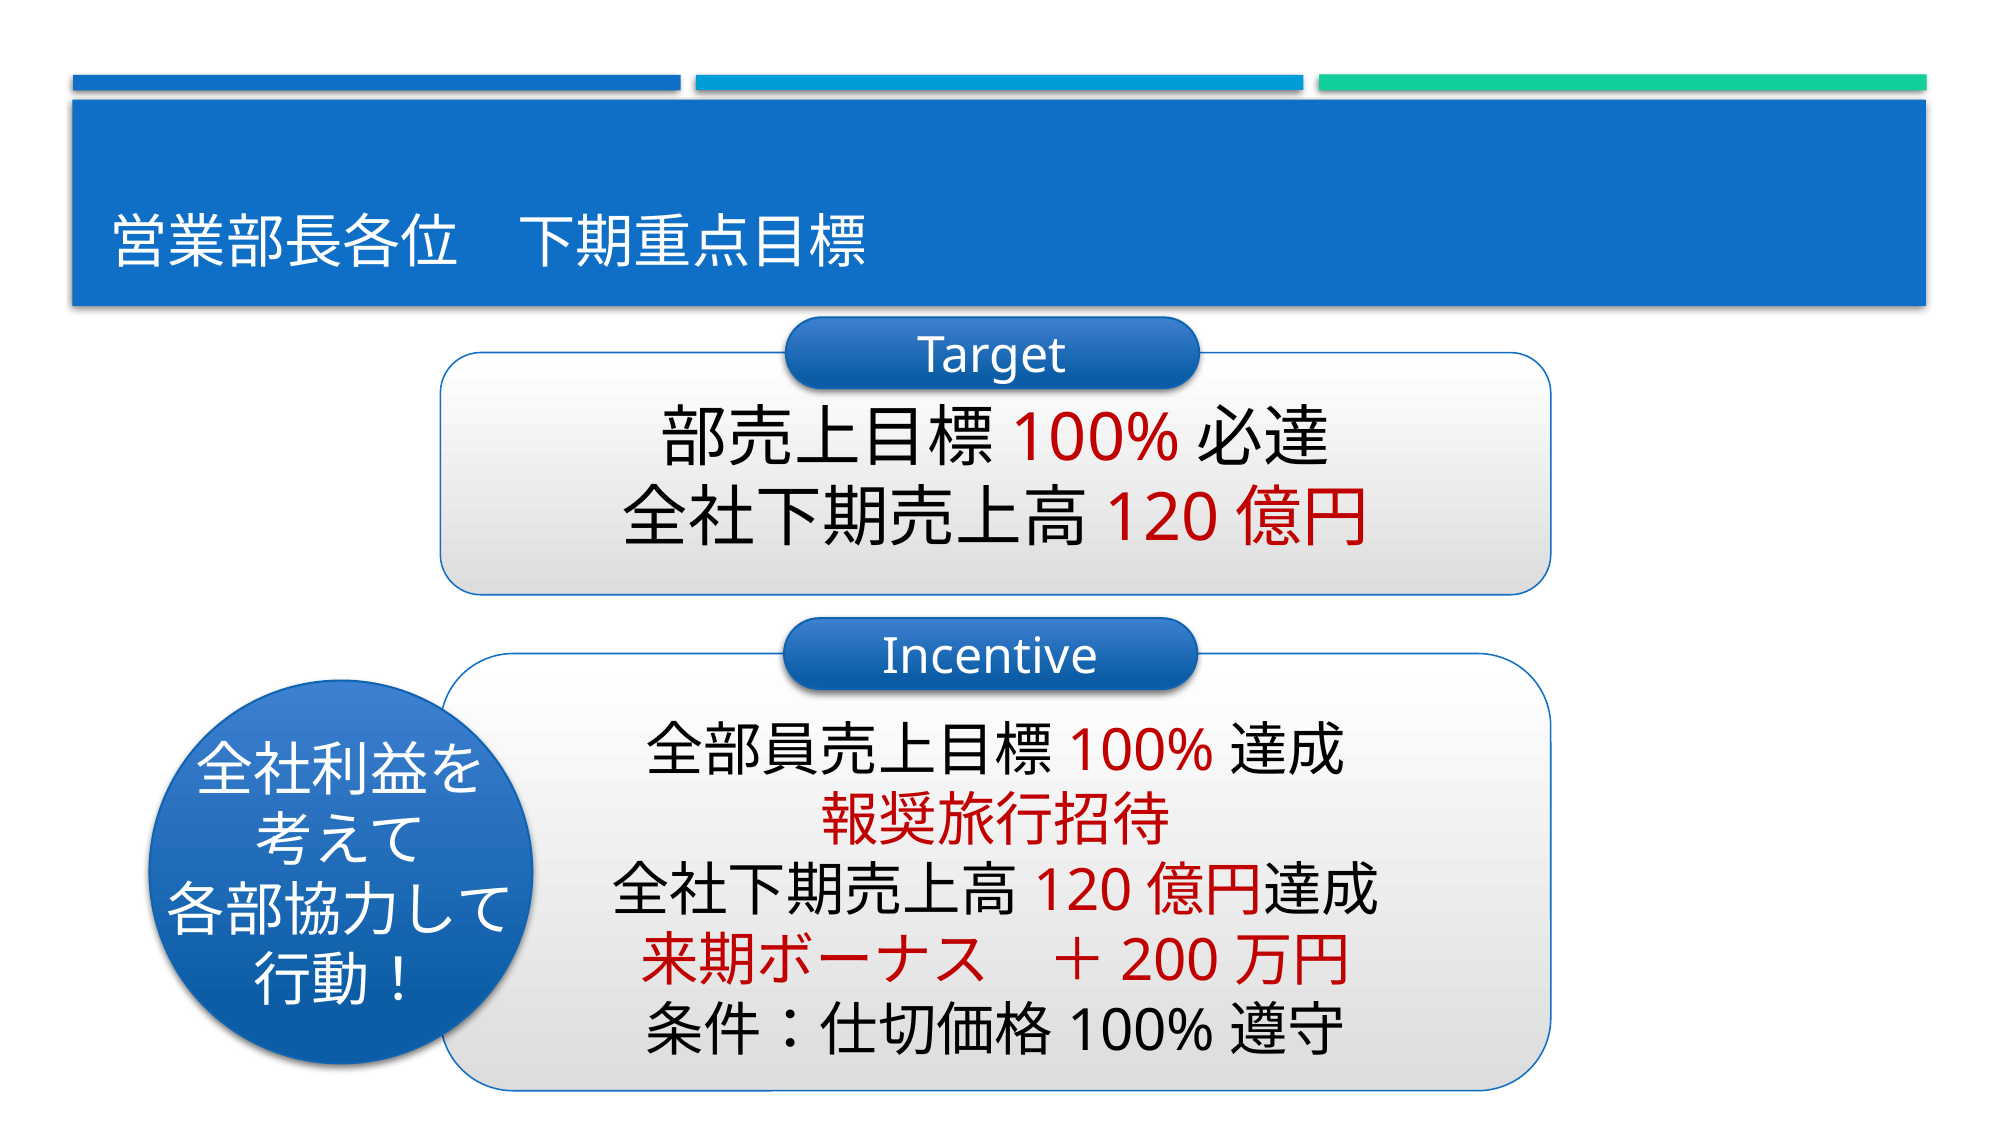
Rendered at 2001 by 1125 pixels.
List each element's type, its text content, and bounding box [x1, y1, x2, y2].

text_box 全部員売上目標100%達成 報奨旅行招待 全社下期売上高120億円達成 来期ボーナス ＋200万円 条件：仕切価格100%遵守 [443, 653, 1551, 1091]
text_box 部売上目標100%必達 全社下期売上高120億円 [440, 352, 1551, 595]
text_box 全社利益を 考えて 各部協力して 行動！ [148, 679, 534, 1065]
title 営業部長各位 下期重点目標 [94, 119, 1904, 282]
text_box Target [784, 316, 1201, 390]
text_box Incentive [783, 617, 1199, 691]
